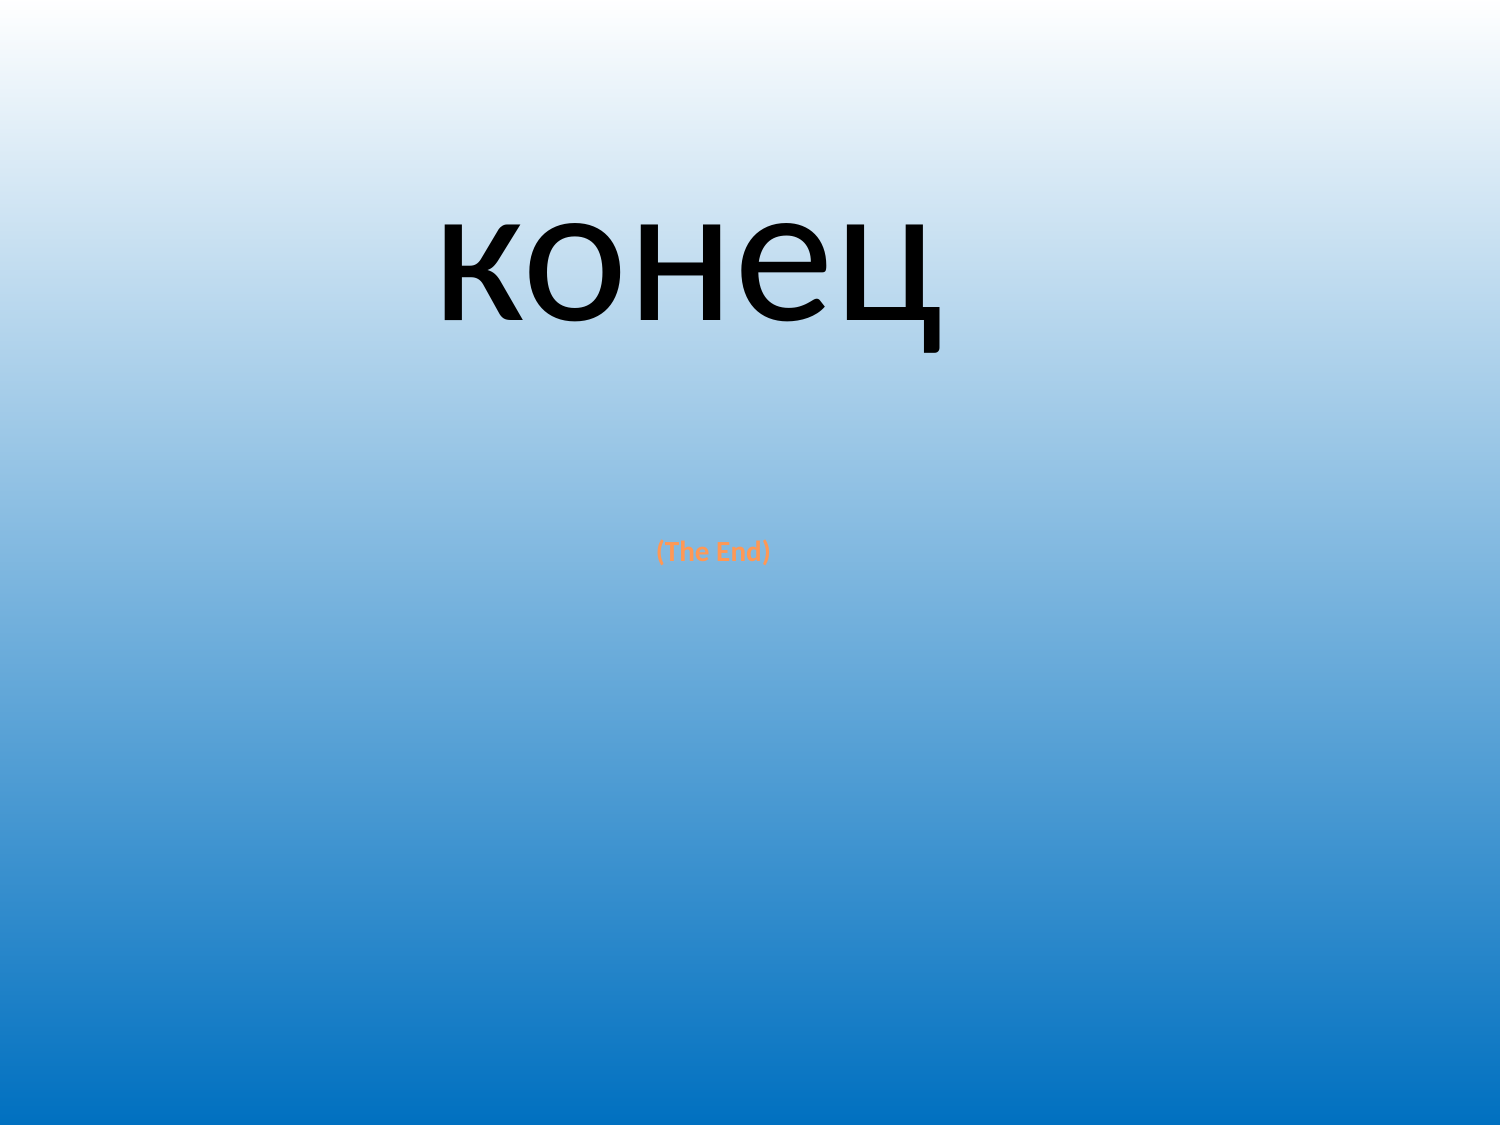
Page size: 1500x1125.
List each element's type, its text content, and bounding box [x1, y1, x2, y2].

text_box (The End) [624, 524, 802, 575]
text_box конец [362, 112, 1013, 368]
